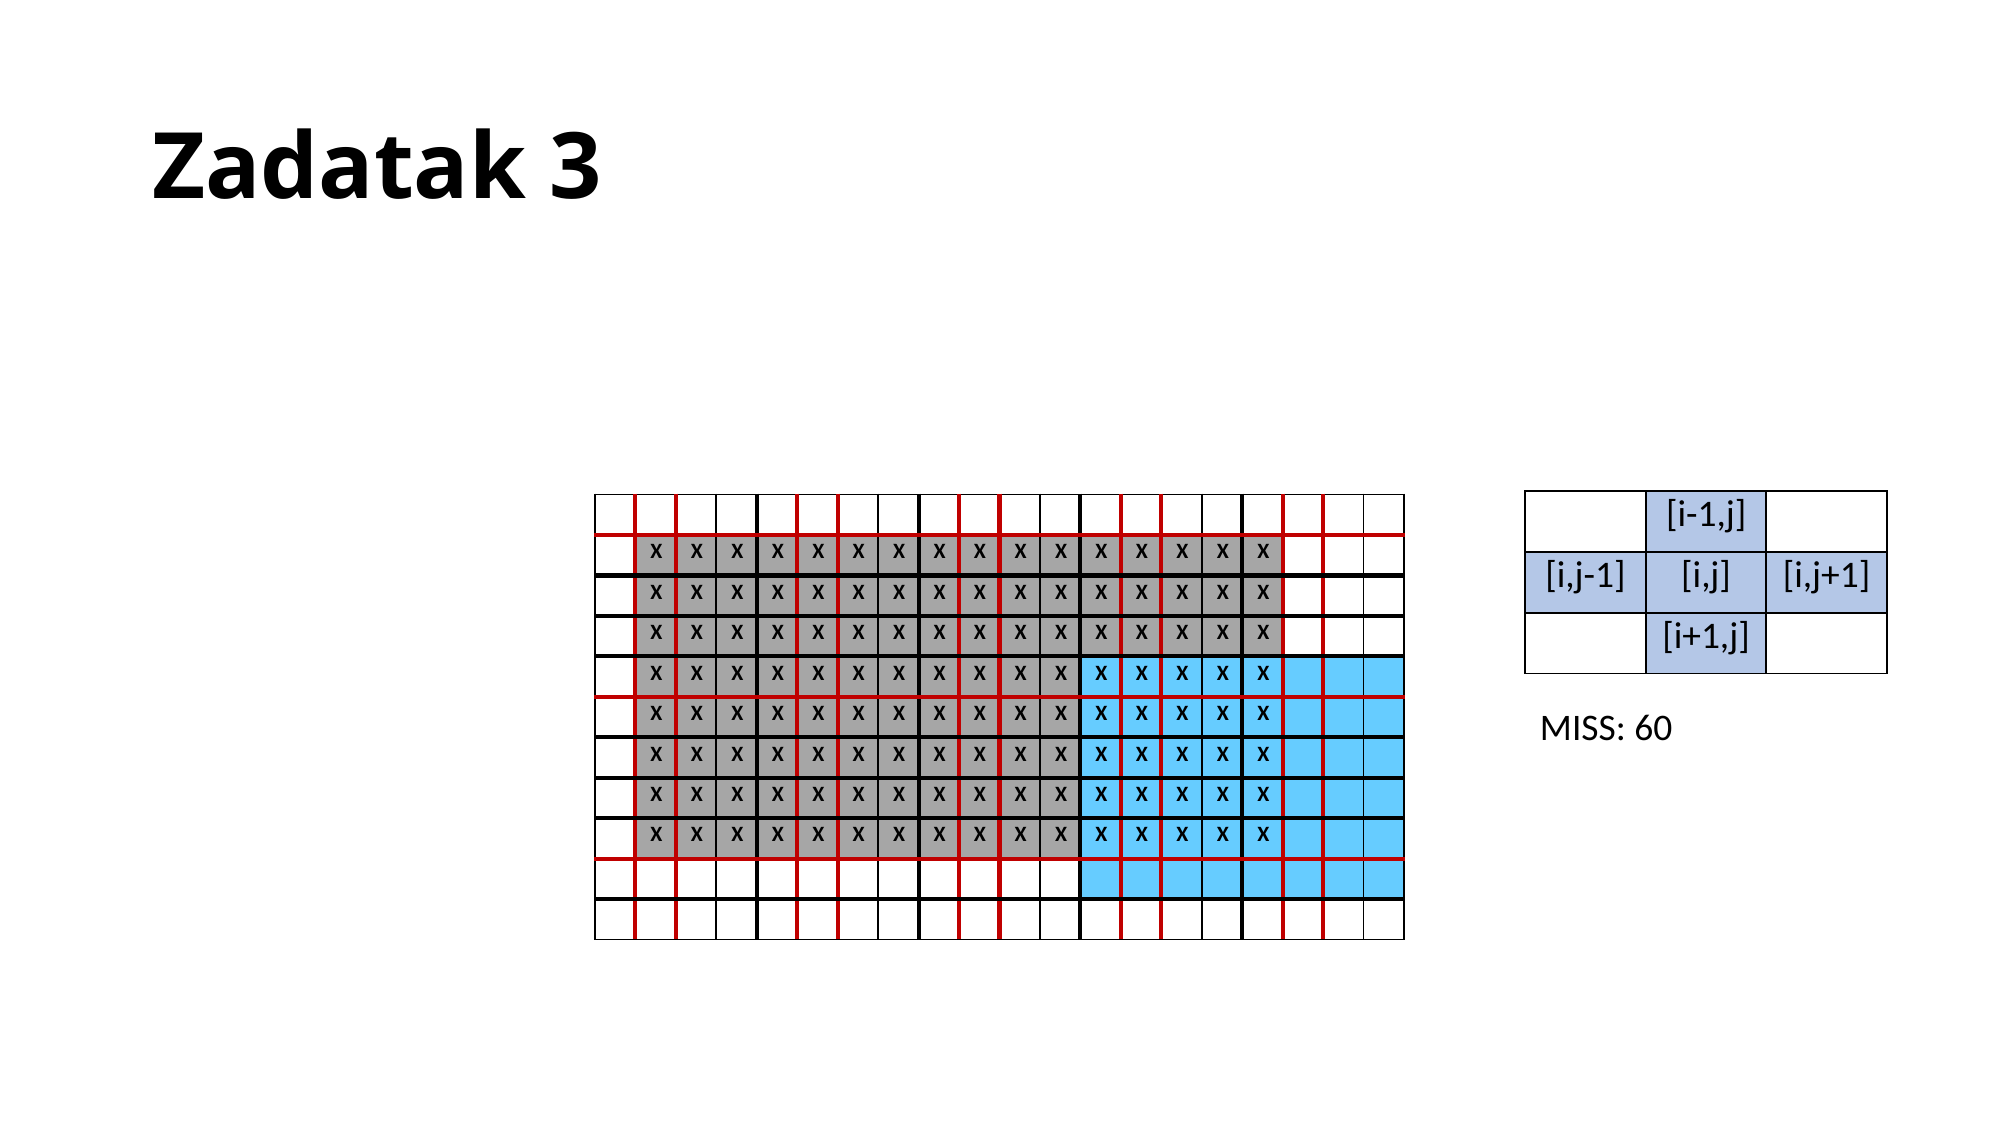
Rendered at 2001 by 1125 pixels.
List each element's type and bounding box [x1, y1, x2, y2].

table_cell [1285, 537, 1321, 573]
table_cell [678, 537, 715, 573]
table_cell [1041, 537, 1078, 573]
table_cell [759, 780, 795, 816]
table_cell [961, 578, 997, 614]
table_cell [1364, 578, 1403, 614]
table_cell [1364, 861, 1403, 897]
table_cell [1244, 699, 1281, 735]
table_cell [840, 780, 877, 816]
table_cell [961, 901, 997, 939]
table_cell [1002, 820, 1039, 857]
table_cell [1244, 739, 1281, 776]
table_cell [717, 780, 755, 816]
table_cell [717, 901, 755, 939]
table_cell [1163, 537, 1201, 573]
table_cell [1647, 614, 1765, 673]
table_cell [637, 739, 674, 776]
table_cell [1203, 861, 1240, 897]
table_cell [961, 861, 997, 897]
table_cell [637, 780, 674, 816]
table_cell [961, 780, 997, 816]
table_cell [1041, 780, 1078, 816]
table_cell [879, 618, 917, 654]
table_cell [678, 820, 715, 857]
table_cell [1325, 780, 1363, 816]
table_cell [717, 658, 755, 695]
table_cell [1325, 820, 1363, 857]
table_cell [596, 699, 633, 735]
table_cell [879, 578, 917, 614]
table_cell [1364, 780, 1403, 816]
table_cell [921, 578, 957, 614]
table_cell [1325, 901, 1363, 939]
table_cell [879, 658, 917, 695]
table_cell [637, 578, 674, 614]
table_cell [596, 739, 633, 776]
table_cell [1041, 658, 1078, 695]
table_cell [717, 861, 755, 897]
table_cell [678, 699, 715, 735]
table_cell [1002, 699, 1039, 735]
table_header [596, 495, 633, 533]
table_cell [961, 658, 997, 695]
table_cell [1285, 699, 1321, 735]
table_cell [961, 739, 997, 776]
table_header [1163, 495, 1201, 533]
table_header [1325, 495, 1363, 533]
table_cell [759, 658, 795, 695]
table_cell [1002, 578, 1039, 614]
table_cell [1767, 553, 1886, 612]
table_cell [637, 658, 674, 695]
table_cell [1163, 739, 1201, 776]
table_cell [759, 578, 795, 614]
table_cell [1002, 618, 1039, 654]
table_cell [1203, 618, 1240, 654]
table_cell [678, 901, 715, 939]
table_cell [1244, 658, 1281, 695]
title [137, 59, 1863, 278]
table_cell [717, 578, 755, 614]
table_cell [921, 537, 957, 573]
table_cell [1163, 578, 1201, 614]
table_cell [1002, 861, 1039, 897]
table_cell [637, 820, 674, 857]
table_cell [1325, 578, 1363, 614]
table_header [1526, 492, 1645, 551]
table_cell [840, 901, 877, 939]
table_header [961, 495, 997, 533]
table_cell [596, 861, 633, 897]
table_cell [596, 658, 633, 695]
table_cell [678, 861, 715, 897]
table_cell [799, 739, 836, 776]
table_header [637, 495, 674, 533]
table_cell [1041, 820, 1078, 857]
table_cell [1041, 901, 1078, 939]
table_cell [1041, 578, 1078, 614]
table_header [840, 495, 877, 533]
table_cell [678, 618, 715, 654]
table_cell [1244, 861, 1281, 897]
table_cell [1123, 699, 1159, 735]
table_cell [1203, 537, 1240, 573]
table_cell [637, 618, 674, 654]
table_header [1041, 495, 1078, 533]
table_cell [759, 618, 795, 654]
table_cell [596, 901, 633, 939]
table_cell [1041, 739, 1078, 776]
table_cell [1285, 658, 1321, 695]
table_header [1123, 495, 1159, 533]
table_cell [1203, 658, 1240, 695]
table_header [799, 495, 836, 533]
table_cell [759, 739, 795, 776]
table_cell [1123, 658, 1159, 695]
table_cell [921, 820, 957, 857]
table_cell [1647, 553, 1765, 612]
table_cell [961, 537, 997, 573]
table_cell [1163, 618, 1201, 654]
table_cell [1123, 578, 1159, 614]
table_cell [1123, 618, 1159, 654]
table_cell [596, 618, 633, 654]
table_cell [840, 618, 877, 654]
table_cell [1285, 618, 1321, 654]
table_header [1647, 492, 1765, 551]
table_header [1082, 495, 1119, 533]
table_cell [961, 820, 997, 857]
table_cell [1041, 699, 1078, 735]
table_cell [1364, 537, 1403, 573]
table_cell [840, 578, 877, 614]
table_cell [1364, 699, 1403, 735]
table_cell [1364, 658, 1403, 695]
table_cell [759, 537, 795, 573]
table_cell [1285, 820, 1321, 857]
table_cell [1244, 537, 1281, 573]
table_cell [596, 820, 633, 857]
table_cell [1123, 861, 1159, 897]
table_cell [840, 658, 877, 695]
table_cell [1163, 820, 1201, 857]
table_cell [879, 820, 917, 857]
table_cell [637, 537, 674, 573]
table_header [1203, 495, 1240, 533]
table_cell [1364, 739, 1403, 776]
table_cell [1002, 537, 1039, 573]
table_cell [1285, 901, 1321, 939]
table_cell [1163, 780, 1201, 816]
table_cell [799, 861, 836, 897]
table_cell [717, 739, 755, 776]
table_cell [1123, 820, 1159, 857]
table_cell [1325, 537, 1363, 573]
table_cell [759, 861, 795, 897]
table_cell [1285, 739, 1321, 776]
table_cell [879, 739, 917, 776]
table_cell [1163, 658, 1201, 695]
table_cell [1526, 614, 1645, 673]
table_cell [921, 861, 957, 897]
table_header [1364, 495, 1403, 533]
table_cell [1325, 658, 1363, 695]
table_cell [1041, 618, 1078, 654]
table_cell [840, 820, 877, 857]
text_box [1525, 695, 1887, 755]
table_cell [1285, 861, 1321, 897]
table_cell [1364, 901, 1403, 939]
table_cell [1123, 780, 1159, 816]
table_cell [637, 861, 674, 897]
table_cell [1002, 901, 1039, 939]
table_header [1767, 492, 1886, 551]
table_cell [1082, 578, 1119, 614]
table_cell [678, 739, 715, 776]
table_cell [1203, 699, 1240, 735]
table_cell [1082, 820, 1119, 857]
table_cell [1244, 578, 1281, 614]
table_cell [1244, 780, 1281, 816]
table_cell [1203, 780, 1240, 816]
table_cell [921, 901, 957, 939]
table_header [921, 495, 957, 533]
table_cell [1163, 699, 1201, 735]
table_cell [921, 699, 957, 735]
table_cell [1325, 699, 1363, 735]
table_cell [840, 537, 877, 573]
table_cell [799, 820, 836, 857]
table_cell [759, 699, 795, 735]
table_header [717, 495, 755, 533]
table_cell [799, 537, 836, 573]
table_cell [799, 901, 836, 939]
table_cell [678, 578, 715, 614]
table_cell [1244, 901, 1281, 939]
table_cell [1082, 861, 1119, 897]
table_cell [1082, 618, 1119, 654]
table_header [759, 495, 795, 533]
table_cell [637, 699, 674, 735]
table_cell [1002, 658, 1039, 695]
table_cell [1325, 739, 1363, 776]
table_cell [1285, 780, 1321, 816]
table_cell [1244, 820, 1281, 857]
table_cell [1203, 739, 1240, 776]
table_cell [921, 739, 957, 776]
table_cell [879, 901, 917, 939]
table_cell [1041, 861, 1078, 897]
table_cell [840, 699, 877, 735]
table_header [1244, 495, 1281, 533]
table_cell [717, 537, 755, 573]
table_cell [678, 658, 715, 695]
table_cell [879, 780, 917, 816]
table_cell [921, 618, 957, 654]
table_cell [1325, 618, 1363, 654]
table_cell [1163, 861, 1201, 897]
table_cell [1526, 553, 1645, 612]
table_cell [637, 901, 674, 939]
table_header [1285, 495, 1321, 533]
table_cell [840, 861, 877, 897]
table_cell [799, 618, 836, 654]
table_cell [1082, 537, 1119, 573]
table_cell [596, 537, 633, 573]
table_header [678, 495, 715, 533]
table_cell [961, 618, 997, 654]
table_cell [1002, 739, 1039, 776]
table_cell [596, 780, 633, 816]
table_cell [1364, 820, 1403, 857]
table_cell [717, 820, 755, 857]
table_cell [799, 578, 836, 614]
table_cell [1082, 780, 1119, 816]
table_cell [1203, 578, 1240, 614]
table_cell [840, 739, 877, 776]
table_cell [1082, 658, 1119, 695]
table_cell [879, 861, 917, 897]
table_cell [799, 780, 836, 816]
table_cell [1123, 537, 1159, 573]
table_cell [879, 537, 917, 573]
table_cell [717, 699, 755, 735]
table_cell [921, 780, 957, 816]
table_cell [1203, 820, 1240, 857]
table_cell [717, 618, 755, 654]
table_cell [1002, 780, 1039, 816]
table_cell [596, 578, 633, 614]
table_cell [799, 699, 836, 735]
table_cell [799, 658, 836, 695]
table_cell [1123, 901, 1159, 939]
table_cell [1082, 699, 1119, 735]
table_cell [961, 699, 997, 735]
table_cell [921, 658, 957, 695]
table_cell [1364, 618, 1403, 654]
table_cell [1082, 739, 1119, 776]
table_cell [1203, 901, 1240, 939]
table_cell [1123, 739, 1159, 776]
table_cell [1163, 901, 1201, 939]
table_cell [759, 820, 795, 857]
table_cell [759, 901, 795, 939]
table_cell [879, 699, 917, 735]
table_cell [1082, 901, 1119, 939]
table_cell [1244, 618, 1281, 654]
table_header [1002, 495, 1039, 533]
table_cell [678, 780, 715, 816]
table_cell [1325, 861, 1363, 897]
table_cell [1767, 614, 1886, 673]
table_cell [1285, 578, 1321, 614]
table_header [879, 495, 917, 533]
